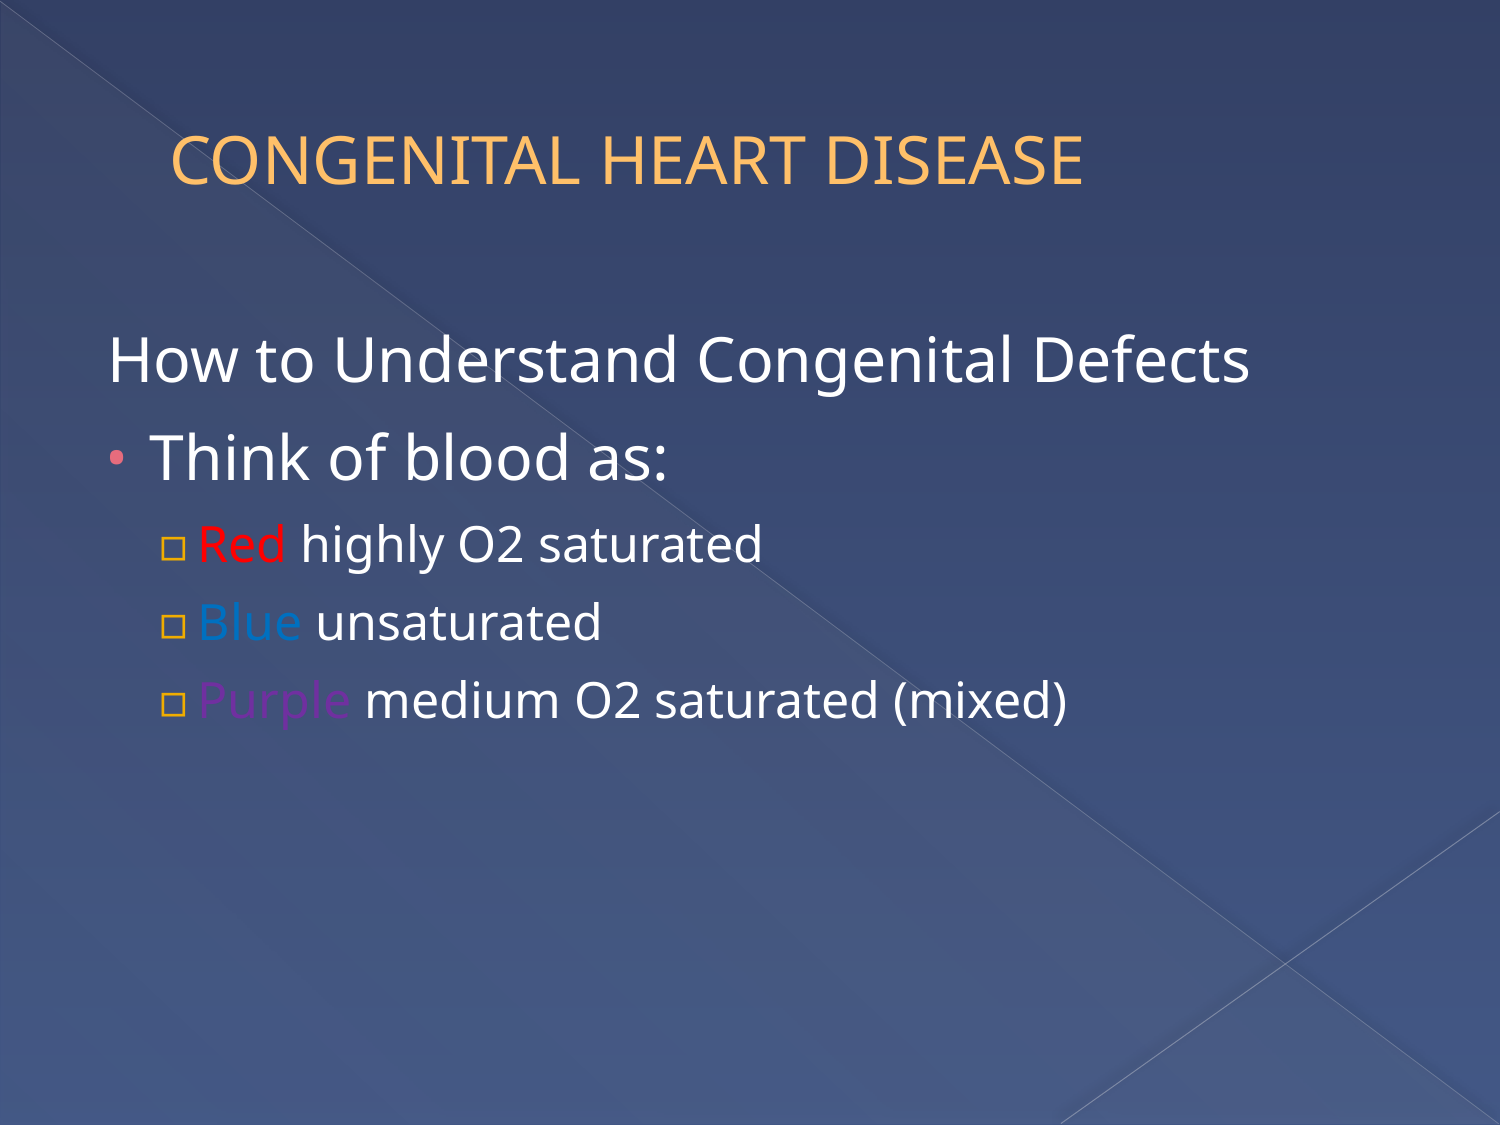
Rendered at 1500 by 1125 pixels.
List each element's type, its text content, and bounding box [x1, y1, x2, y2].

list How to Understand Congenital Defects Think of blood as: Red highly O2 saturated Blue unsaturated Purple medium O2 saturated (mixed) [75, 308, 1425, 1059]
title CONGENITAL HEART DISEASE [75, 43, 1425, 274]
